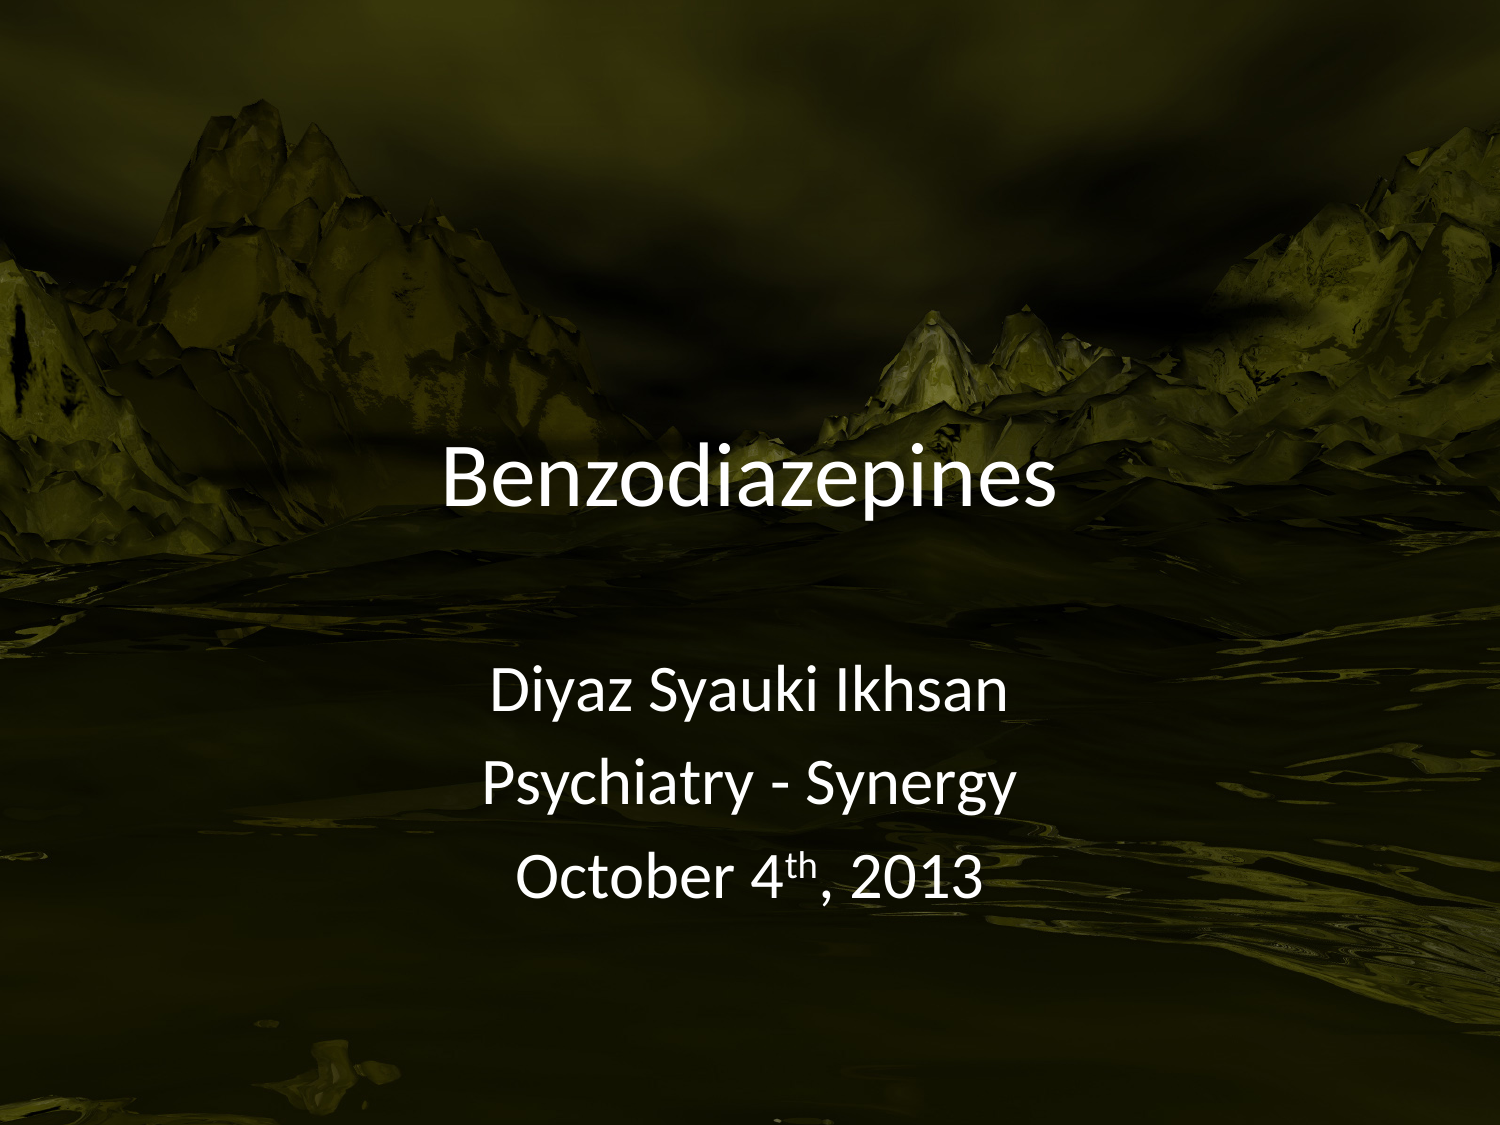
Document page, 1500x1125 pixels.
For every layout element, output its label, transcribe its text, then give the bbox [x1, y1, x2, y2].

picture [0, 0, 1500, 1125]
subtitle Diyaz Syauki Ikhsan Psychiatry - Synergy October 4th, 2013 [225, 637, 1275, 925]
title Benzodiazepines [112, 349, 1388, 591]
